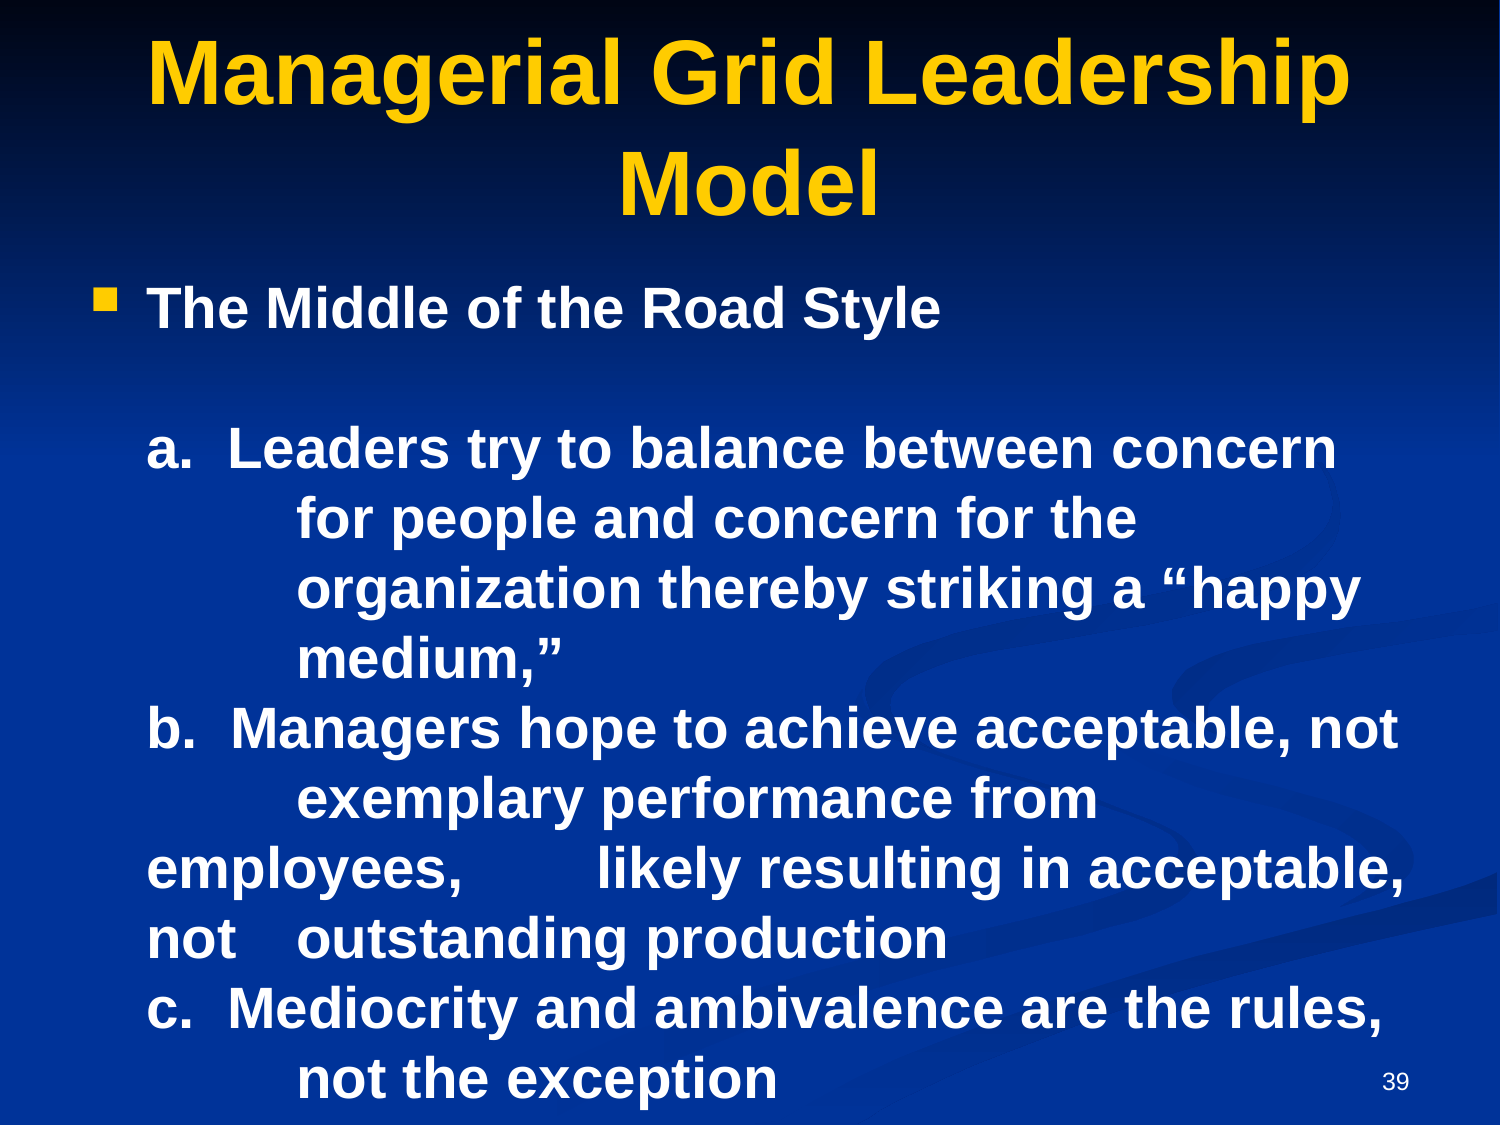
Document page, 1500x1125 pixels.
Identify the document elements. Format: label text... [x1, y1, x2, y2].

title Managerial Grid Leadership Model [74, 44, 1426, 202]
slide_number 39 [1074, 1063, 1426, 1104]
list The Middle of the Road Style a. Leaders try to balance between concern for people and concern for the organization thereby striking a “happy medium,” b. Managers hope to achieve acceptable, not exemplary performance from employees, likely resulting in acceptable, not outstanding production c. Mediocrity and ambivalence are the rules, not the exception [74, 262, 1426, 1063]
